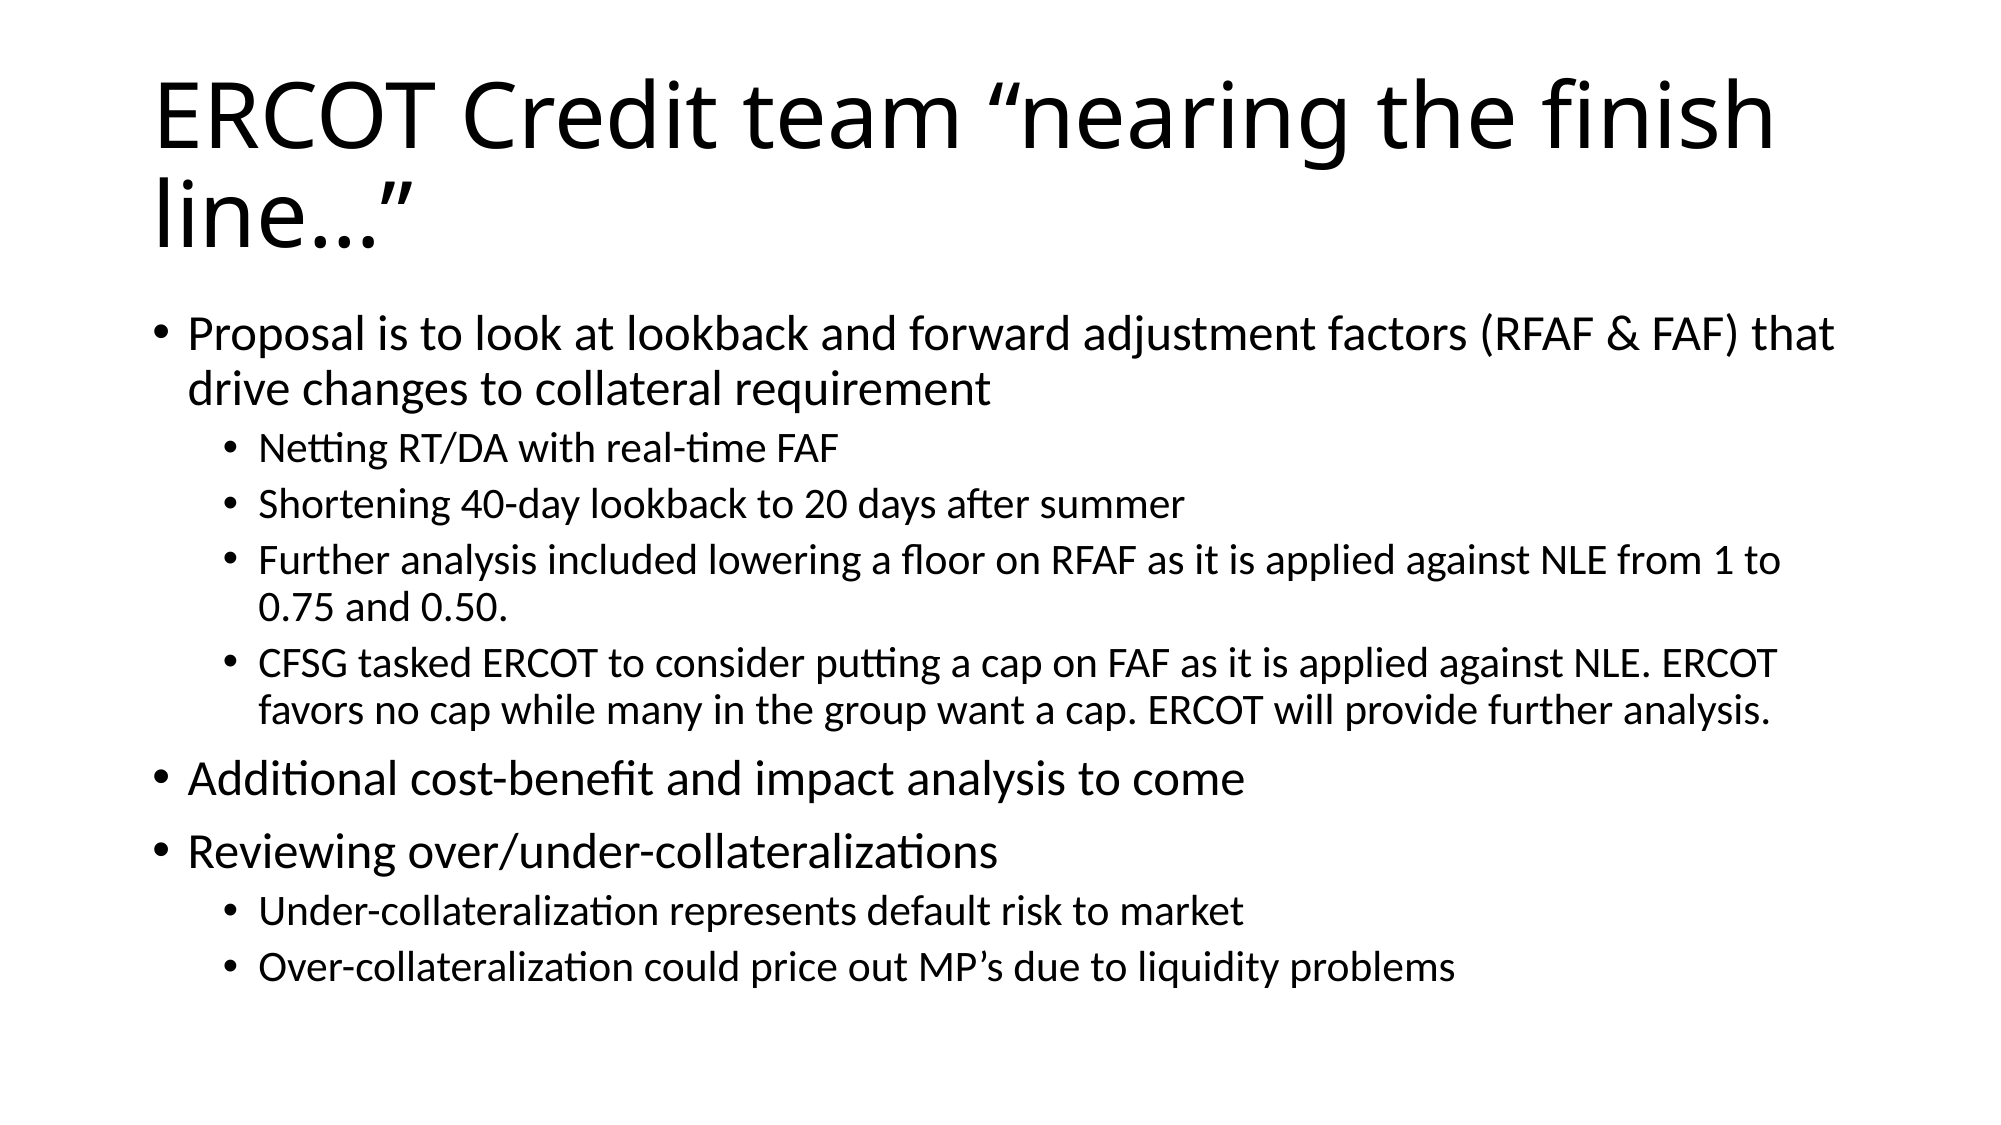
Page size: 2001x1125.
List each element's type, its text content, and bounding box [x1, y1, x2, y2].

list Proposal is to look at lookback and forward adjustment factors (RFAF & FAF) that drive changes to collateral requirement Netting RT/DA with real-time FAF Shortening 40-day lookback to 20 days after summer Further analysis included lowering a floor on RFAF as it is applied against NLE from 1 to 0.75 and 0.50. CFSG tasked ERCOT to consider putting a cap on FAF as it is applied against NLE. ERCOT favors no cap while many in the group want a cap. ERCOT will provide further analysis. Additional cost-benefit and impact analysis to come Reviewing over/under-collateralizations Under-collateralization represents default risk to market Over-collateralization could price out MP’s due to liquidity problems [137, 299, 1863, 1014]
title ERCOT Credit team “nearing the finish line…” [137, 59, 1863, 278]
